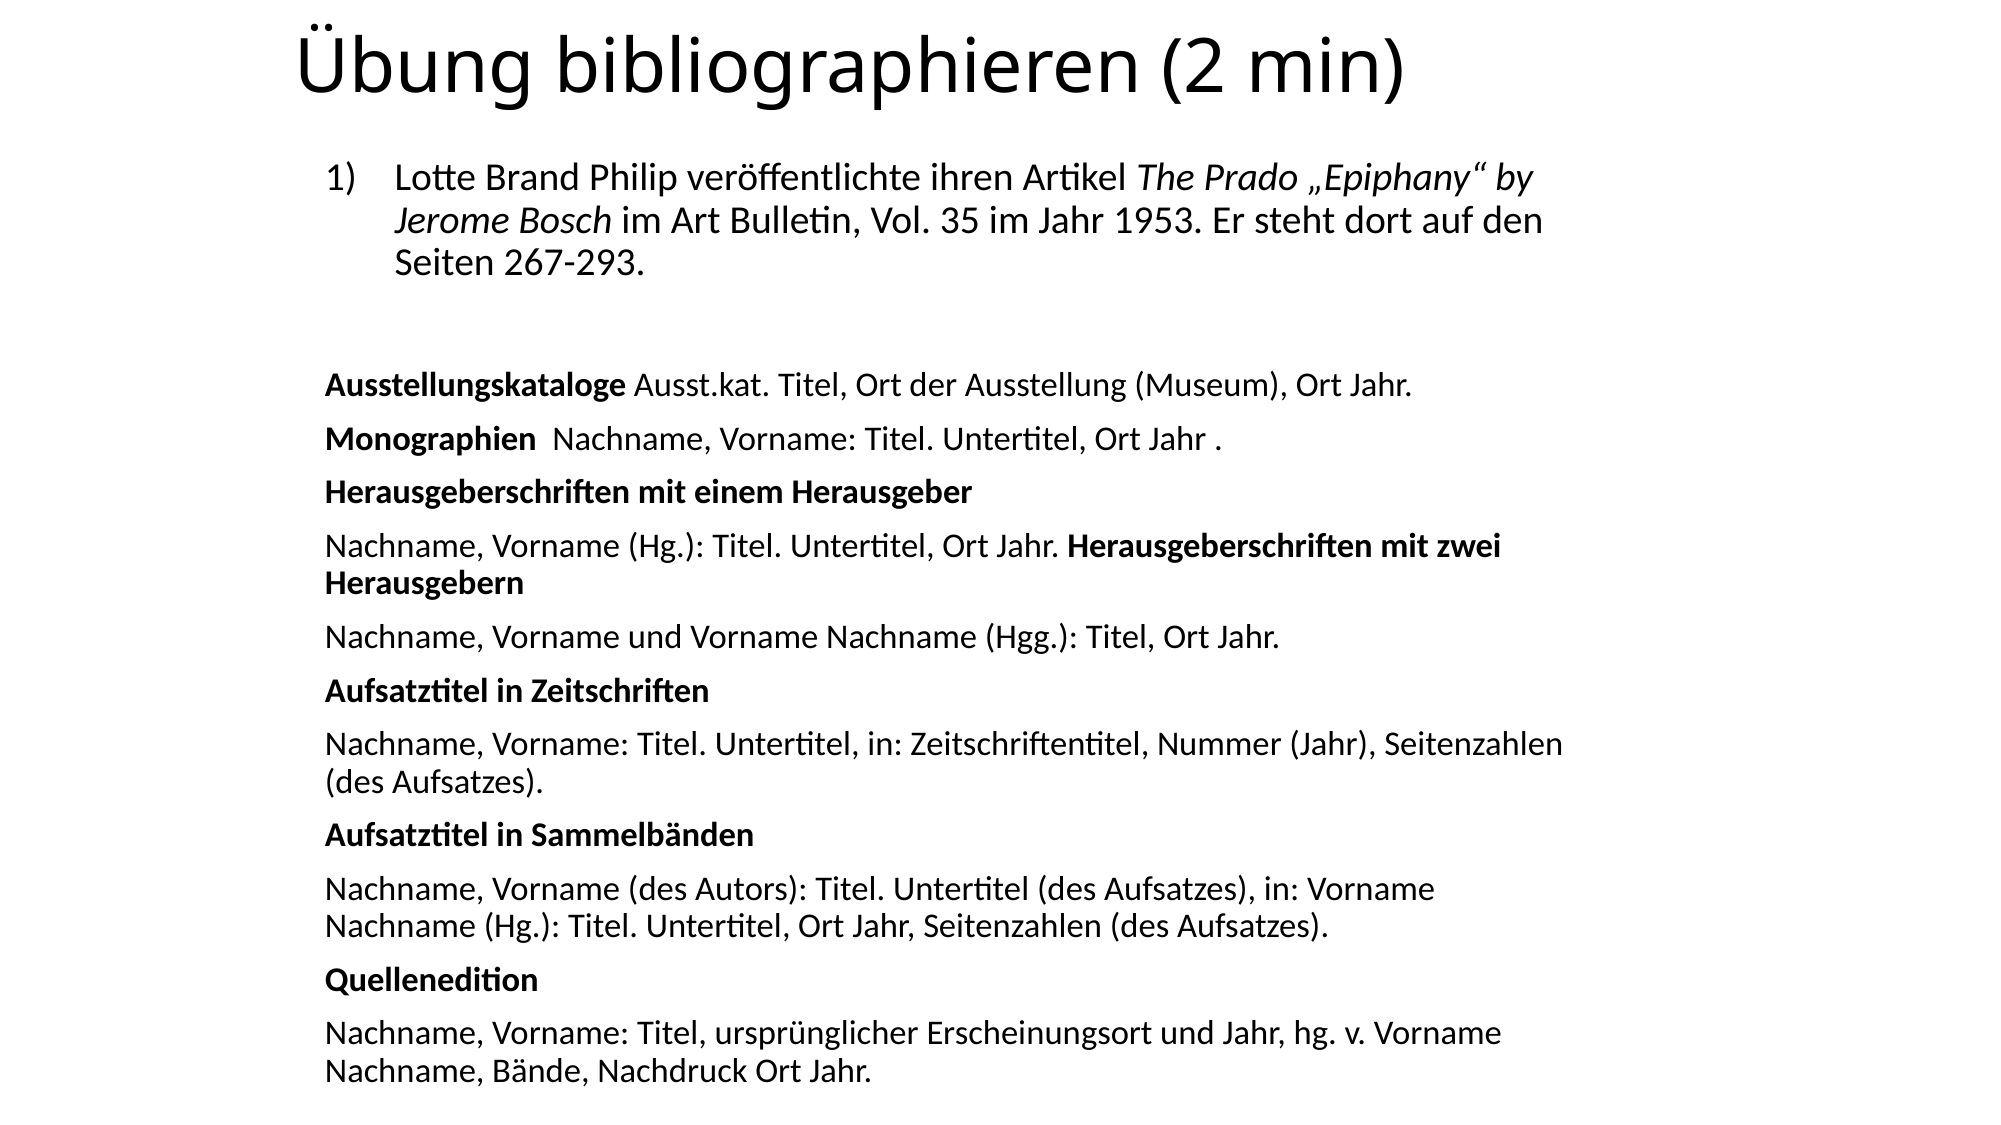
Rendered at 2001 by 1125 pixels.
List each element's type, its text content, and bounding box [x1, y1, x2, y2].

title Übung bibliographieren (2 min) [279, 19, 1586, 209]
list Lotte Brand Philip veröffentlichte ihren Artikel The Prado „Epiphany“ by Jerome Bosch im Art Bulletin, Vol. 35 im Jahr 1953. Er steht dort auf den Seiten 267-293. Ausstellungskataloge Ausst.kat. Titel, Ort der Ausstellung (Museum), Ort Jahr. Monographien Nachname, Vorname: Titel. Untertitel, Ort Jahr . Herausgeberschriften mit einem Herausgeber Nachname, Vorname (Hg.): Titel. Untertitel, Ort Jahr. Herausgeberschriften mit zwei Herausgebern Nachname, Vorname und Vorname Nachname (Hgg.): Titel, Ort Jahr. Aufsatztitel in Zeitschriften Nachname, Vorname: Titel. Untertitel, in: Zeitschriftentitel, Nummer (Jahr), Seitenzahlen (des Aufsatzes). Aufsatztitel in Sammelbänden Nachname, Vorname (des Autors): Titel. Untertitel (des Aufsatzes), in: Vorname Nachname (Hg.): Titel. Untertitel, Ort Jahr, Seitenzahlen (des Aufsatzes). Quellenedition Nachname, Vorname: Titel, ursprünglicher Erscheinungsort und Jahr, hg. v. Vorname Nachname, Bände, Nachdruck Ort Jahr. [303, 149, 1600, 1106]
